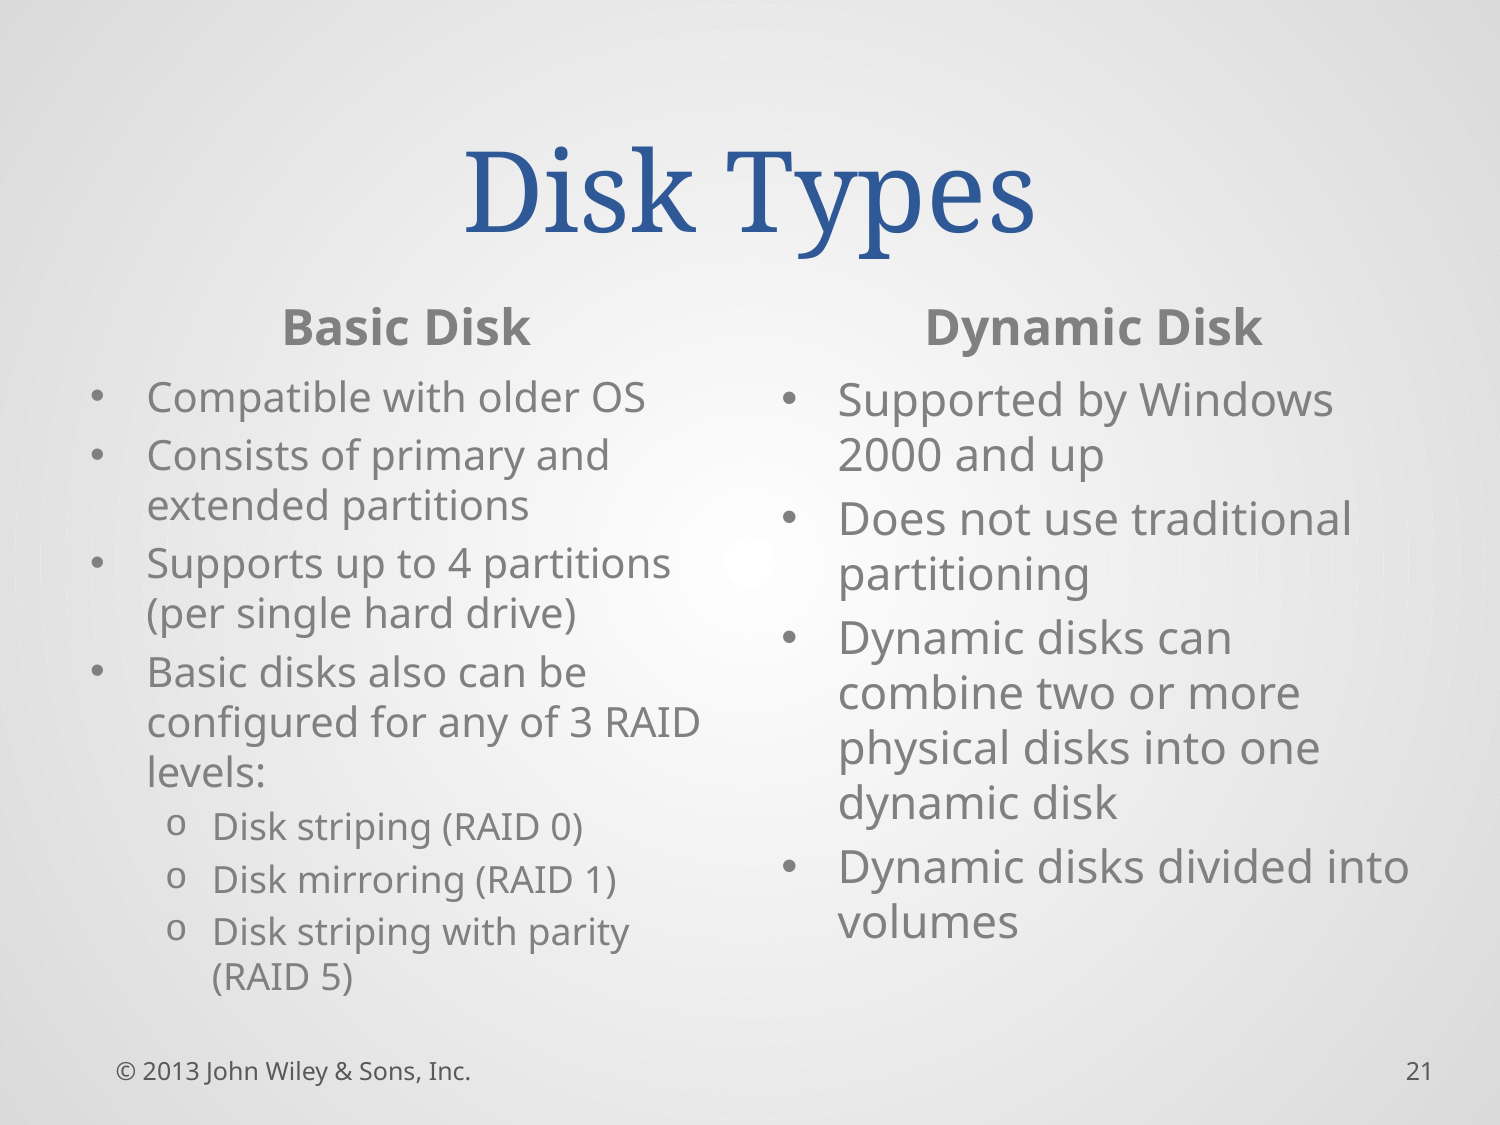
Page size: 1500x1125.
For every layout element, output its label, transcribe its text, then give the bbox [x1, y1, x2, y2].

list Basic Disk [75, 262, 738, 363]
slide_number 21 [1401, 1042, 1494, 1103]
list Supported by Windows 2000 and up Does not use traditional partitioning Dynamic disks can combine two or more physical disks into one dynamic disk Dynamic disks divided into volumes [766, 363, 1430, 1005]
list Dynamic Disk [762, 262, 1426, 363]
footer © 2013 John Wiley & Sons, Inc. [108, 1042, 576, 1103]
title Disk Types [75, 0, 1425, 263]
list Compatible with older OS Consists of primary and extended partitions Supports up to 4 partitions (per single hard drive) Basic disks also can be configured for any of 3 RAID levels: Disk striping (RAID 0) Disk mirroring (RAID 1) Disk striping with parity (RAID 5) [75, 363, 738, 1038]
